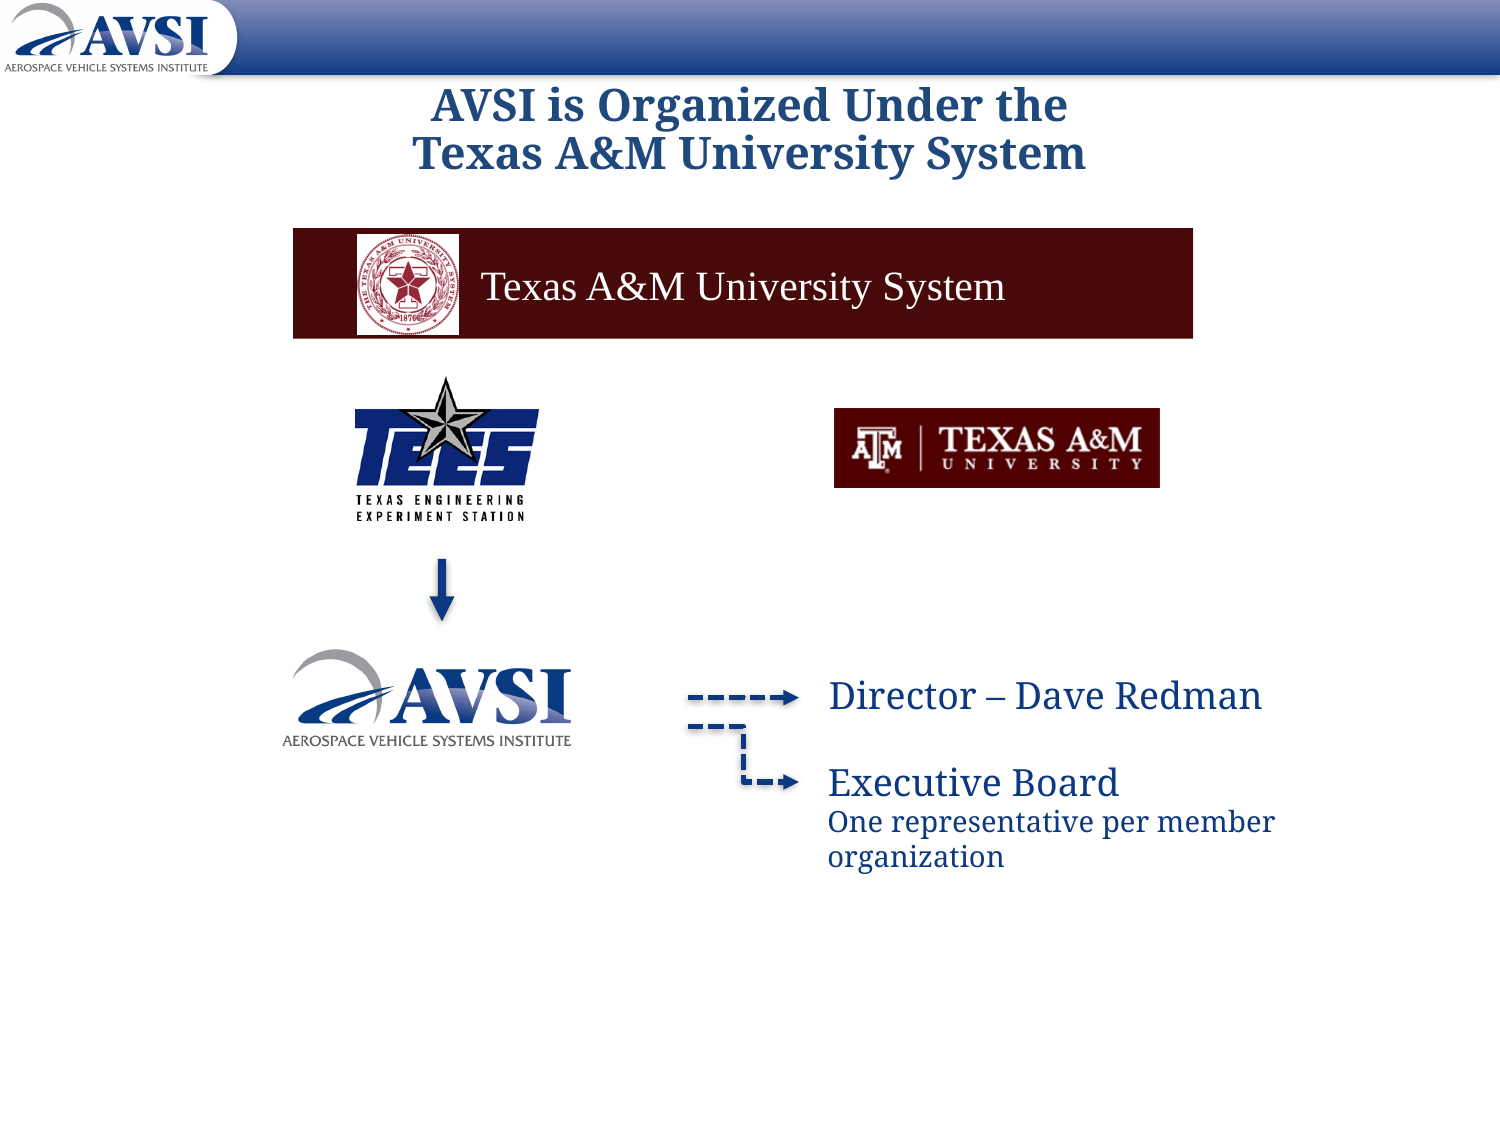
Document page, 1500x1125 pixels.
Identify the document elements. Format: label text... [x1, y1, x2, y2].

picture [357, 233, 459, 335]
title AVSI is Organized Under the Texas A&M University System [75, 75, 1425, 188]
picture [276, 643, 577, 751]
text_box Executive Board [813, 751, 1464, 796]
picture [0, 0, 212, 75]
text_box Texas A&M University System [293, 228, 1194, 339]
picture [354, 375, 539, 521]
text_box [687, 726, 800, 783]
text_box Director – Dave Redman [814, 664, 1465, 725]
text_box One representative per member organization [812, 796, 1464, 881]
picture [834, 408, 1160, 489]
